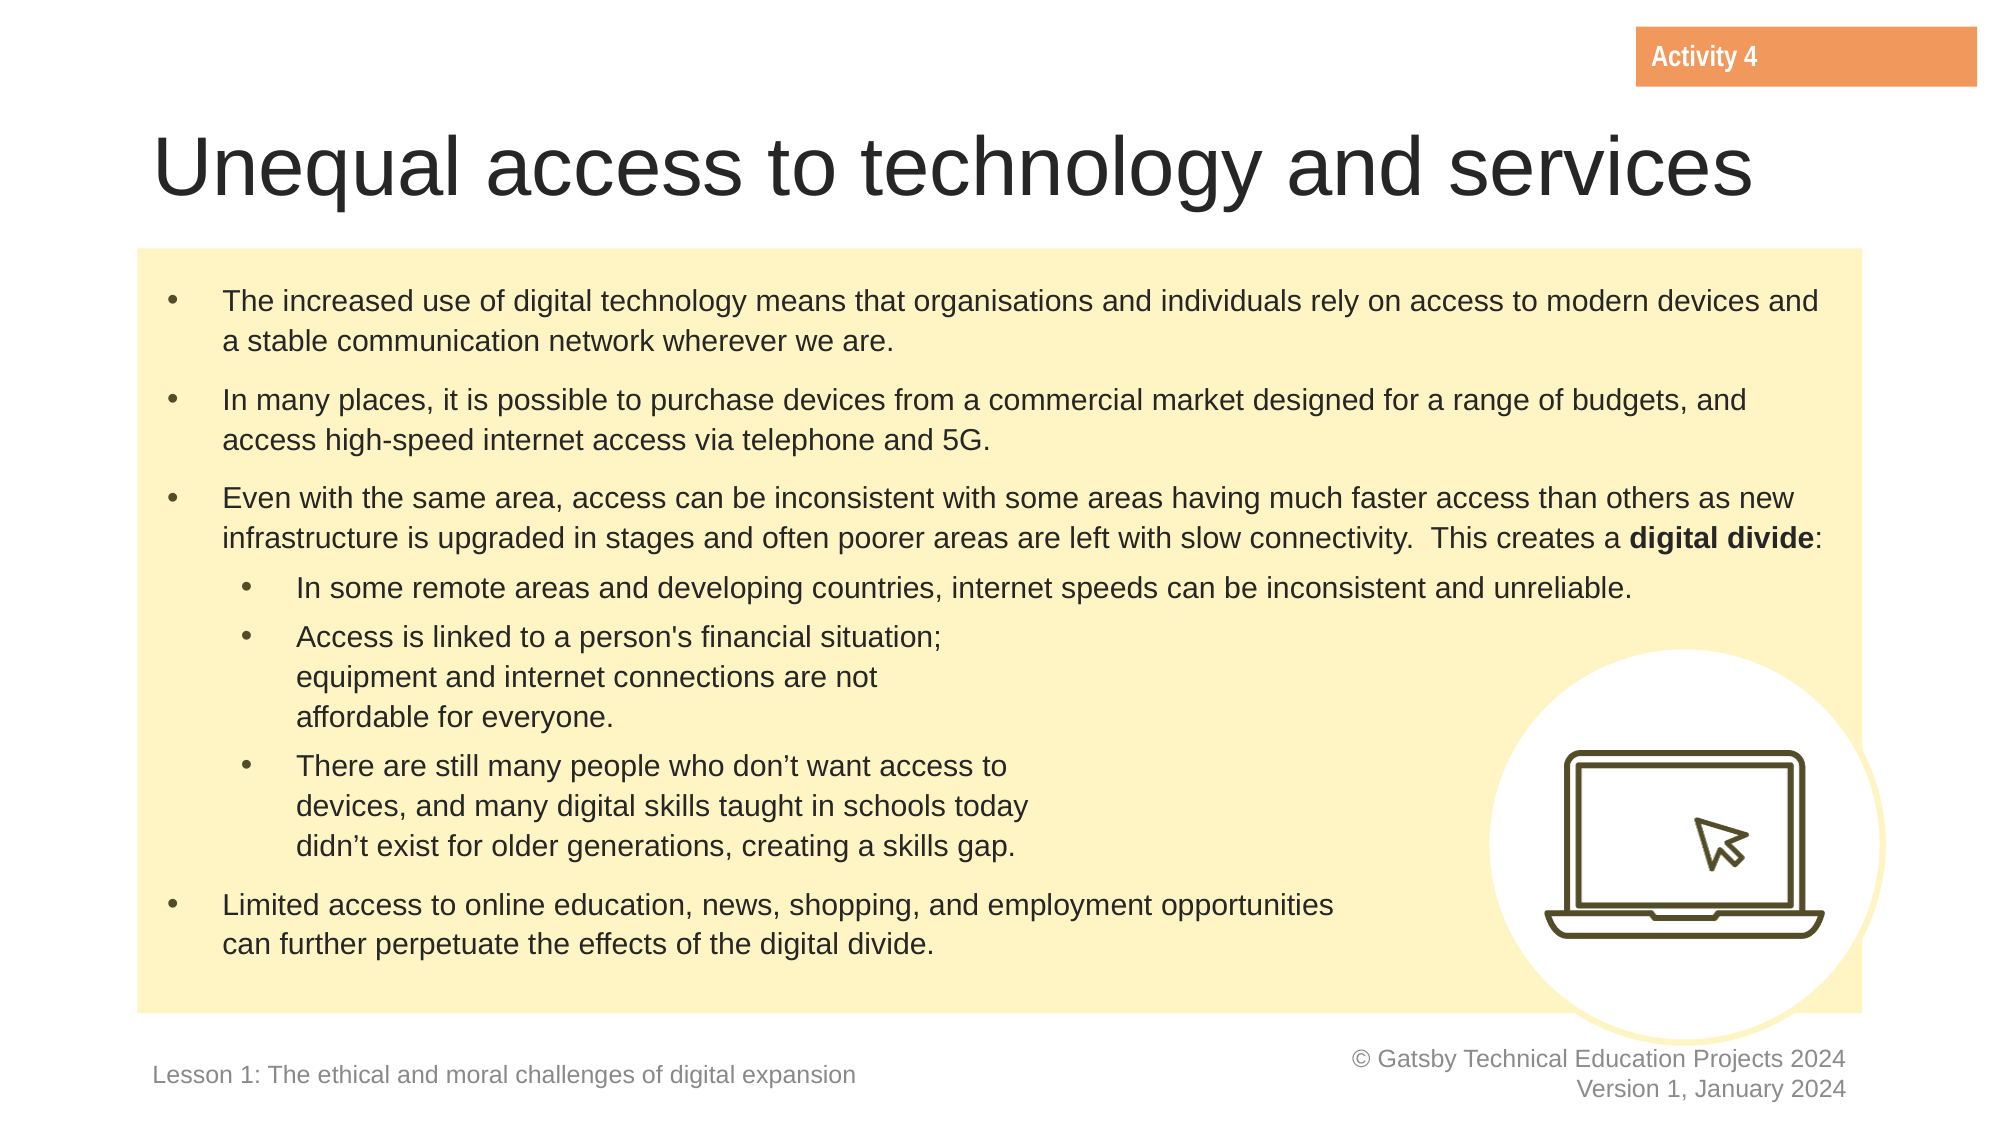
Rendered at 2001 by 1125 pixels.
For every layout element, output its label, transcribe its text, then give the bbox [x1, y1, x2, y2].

list The increased use of digital technology means that organisations and individuals rely on access to modern devices and a stable communication network wherever we are. In many places, it is possible to purchase devices from a commercial market designed for a range of budgets, and access high-speed internet access via telephone and 5G. Even with the same area, access can be inconsistent with some areas having much faster access than others as new infrastructure is upgraded in stages and often poorer areas are left with slow connectivity. This creates a digital divide: In some remote areas and developing countries, internet speeds can be inconsistent and unreliable. Access is linked to a person's financial situation; equipment and internet connections are not affordable for everyone. There are still many people who don’t want access to devices, and many digital skills taught in schools today didn’t exist for older generations, creating a skills gap. Limited access to online education, news, shopping, and employment opportunities can further perpetuate the effects of the digital divide. [137, 248, 1863, 1014]
text_box [1485, 645, 1884, 1044]
title Unequal access to technology and services [137, 59, 1863, 248]
picture [1544, 750, 1825, 939]
list Activity 4 [1636, 26, 1978, 87]
list Lesson 1: The ethical and moral challenges of digital expansion [137, 1042, 906, 1103]
